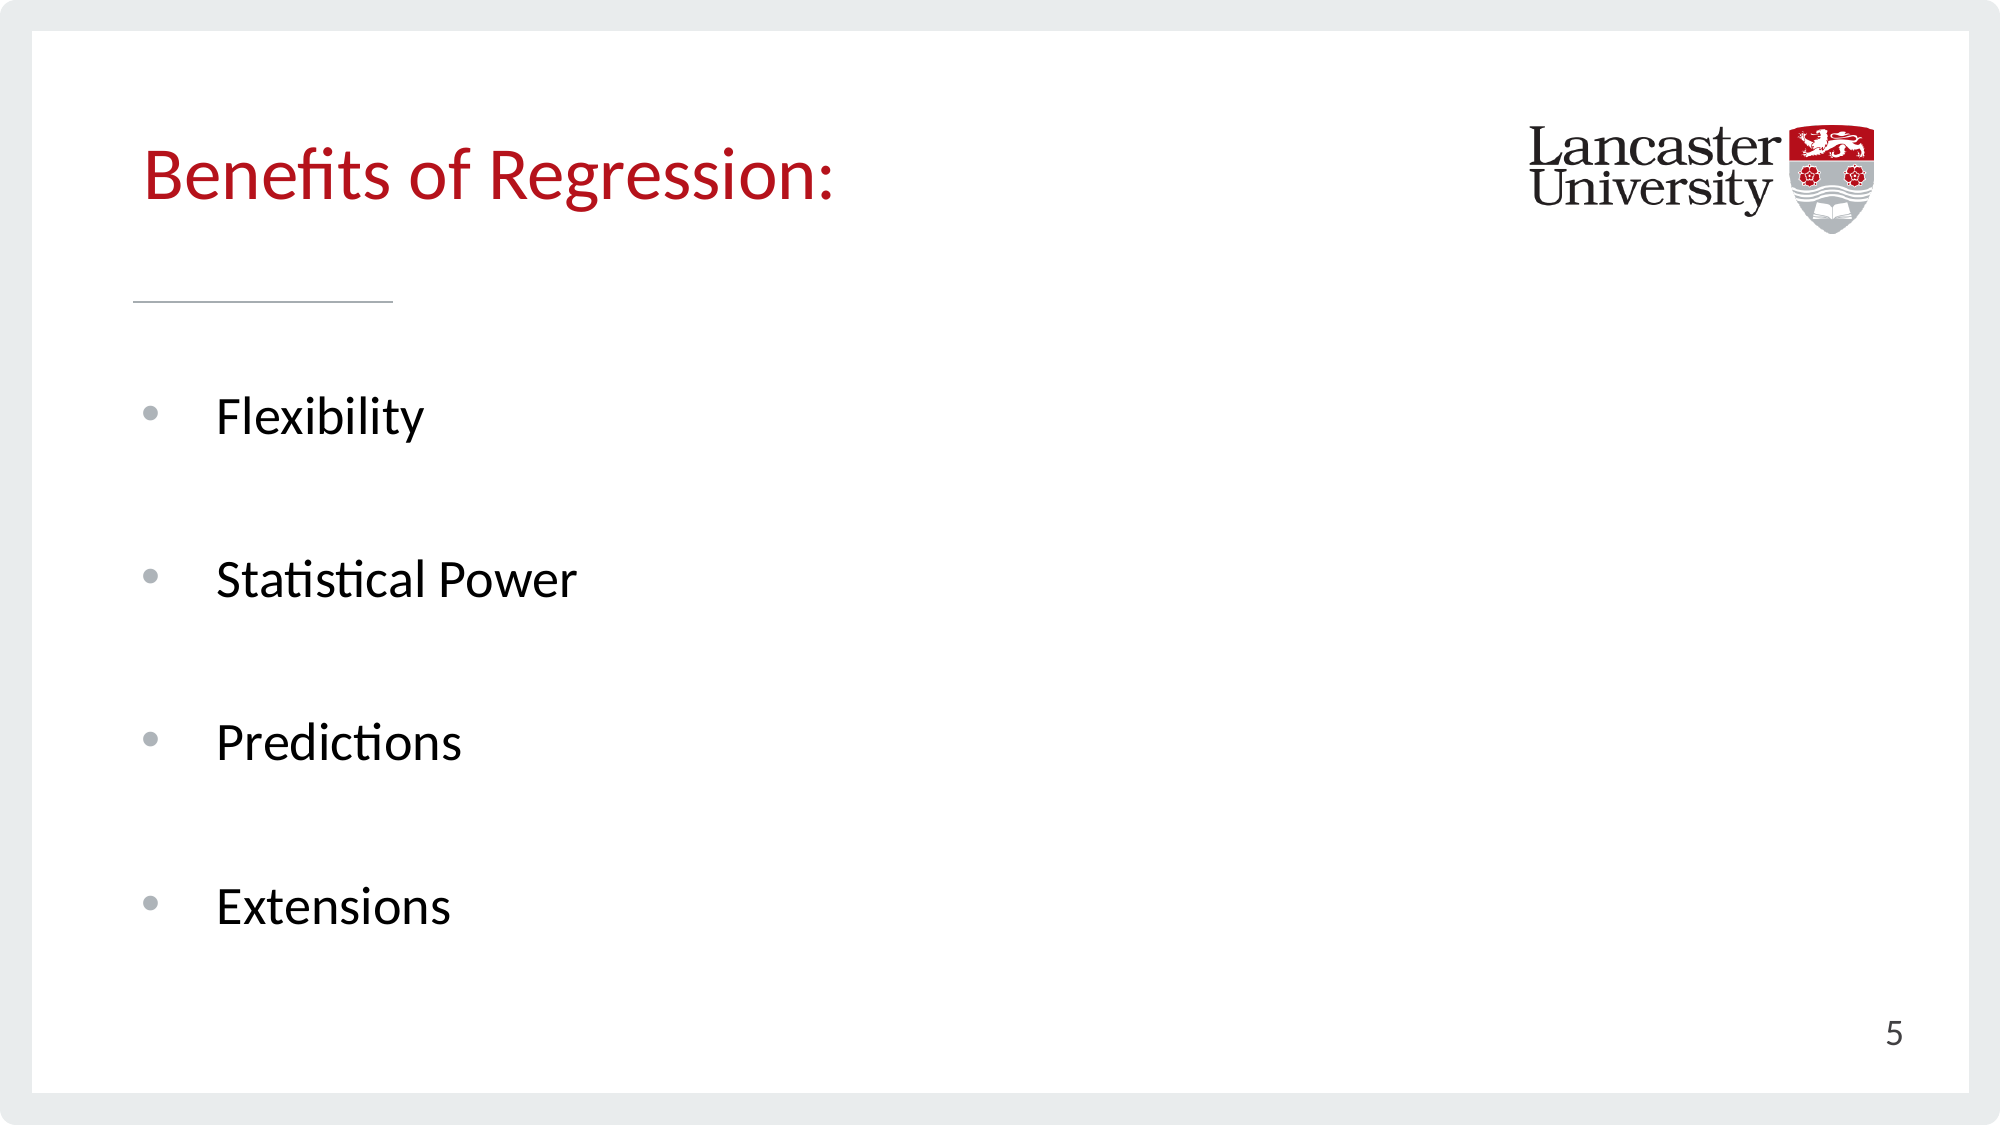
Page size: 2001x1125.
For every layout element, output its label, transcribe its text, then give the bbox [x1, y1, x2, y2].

list Flexibility Statistical Power Predictions Extensions [126, 307, 1888, 773]
title Benefits of Regression: [128, 78, 1448, 279]
slide_number 5 [1468, 1001, 1919, 1061]
